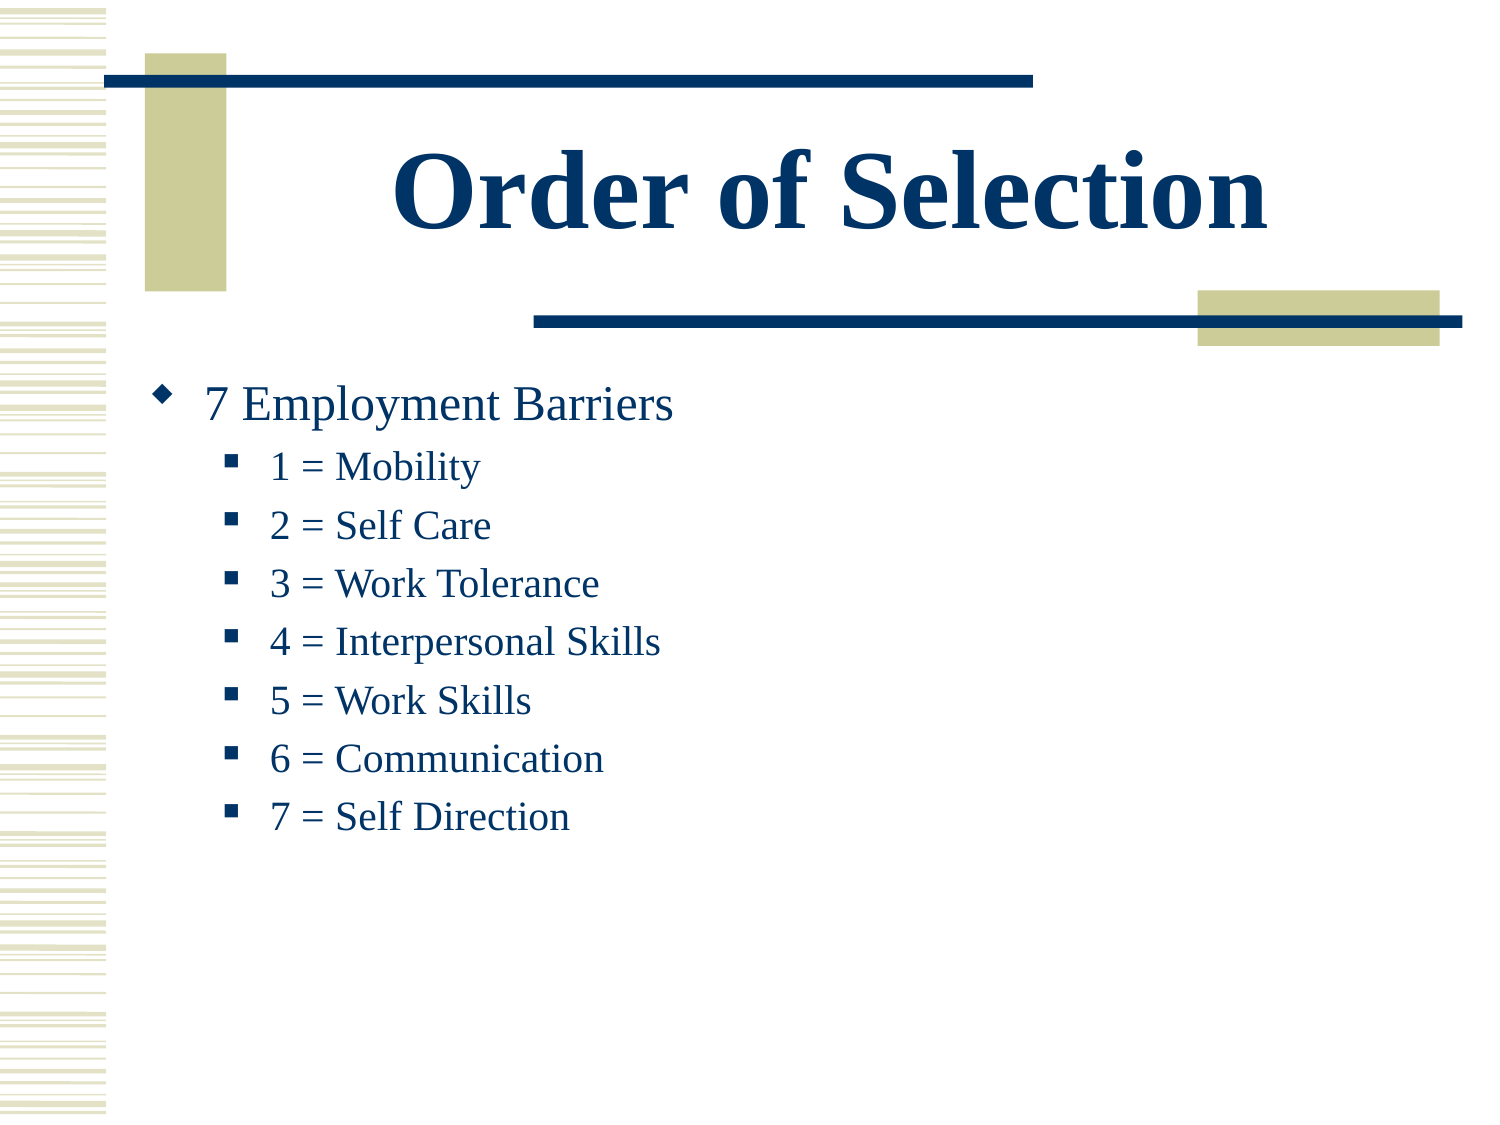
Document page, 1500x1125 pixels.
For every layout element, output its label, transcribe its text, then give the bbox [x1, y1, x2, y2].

list 7 Employment Barriers 1 = Mobility 2 = Self Care 3 = Work Tolerance 4 = Interpersonal Skills 5 = Work Skills 6 = Communication 7 = Self Direction [132, 363, 1439, 1001]
title Order of Selection [224, 99, 1436, 288]
